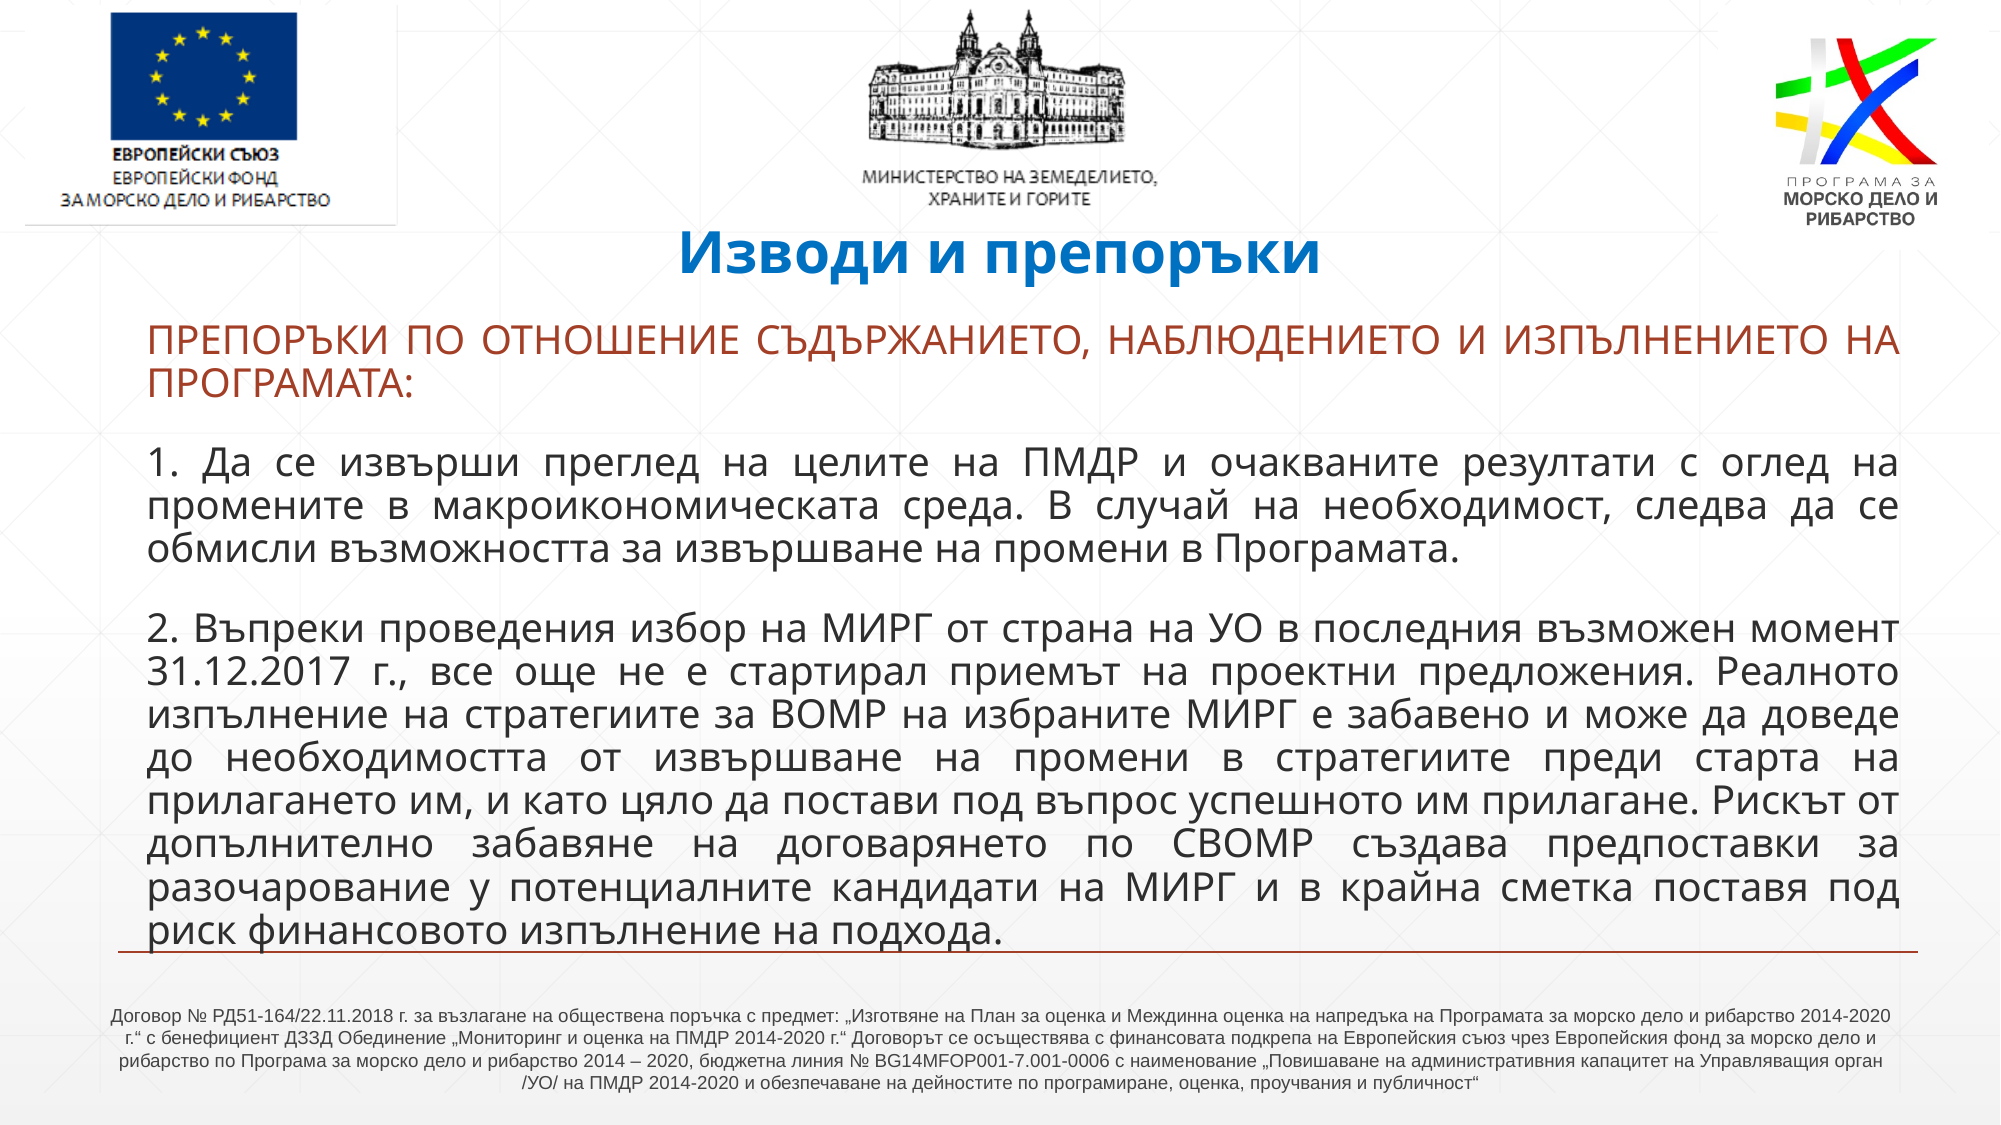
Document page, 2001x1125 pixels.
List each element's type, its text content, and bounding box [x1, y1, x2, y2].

picture [779, 158, 1244, 245]
picture [1718, 5, 1989, 250]
footer Договор № РД51-164/22.11.2018 г. за възлагане на обществена поръчка с предмет: „Изготвяне на План за оценка и Междинна оценка на напредъка на Програмата за морско дело и рибарство 2014-2020 г.“ с бенефициент ДЗЗД Обединение „Мониторинг и оценка на ПМДР 2014-2020 г.“ Договорът се осъществява с финансовата подкрепа на Европейския съюз чрез Европейския фонд за морско дело и рибарство по Програма за морско дело и рибарство 2014 – 2020, бюджетна линия № BG14MFOP001-7.001-0006 с наименование „Повишаване на административния капацитет на Управляващия орган /УО/ на ПМДР 2014-2020 и обезпечаване на дейностите по програмиране, оценка, проучвания и публичност“ [91, 998, 1909, 1099]
picture [862, 5, 1138, 154]
picture [25, 5, 399, 227]
list ПРЕПОРЪКИ по отношение съдържанието, наблюдението и изпълнението на програмата: 1. Да се извърши преглед на целите на ПМДР и очакваните резултати с оглед на промените в макроикономическата среда. В случай на необходимост, следва да се обмисли възможността за извършване на промени в Програмата. 2. Въпреки проведения избор на МИРГ от страна на УО в последния възможен момент 31.12.2017 г., все още не е стартирал приемът на проектни предложения. Реалното изпълнение на стратегиите за ВОМР на избраните МИРГ е забавено и може да доведе до необходимостта от извършване на промени в стратегиите преди старта на прилагането им, и като цяло да постави под въпрос успешното им прилагане. Рискът от допълнително забавяне на договарянето по СВОМР създава предпоставки за разочарование у потенциалните кандидати на МИРГ и в крайна сметка поставя под риск финансовото изпълнение на подхода. [123, 312, 1918, 967]
title Изводи и препоръки [170, 221, 1830, 294]
